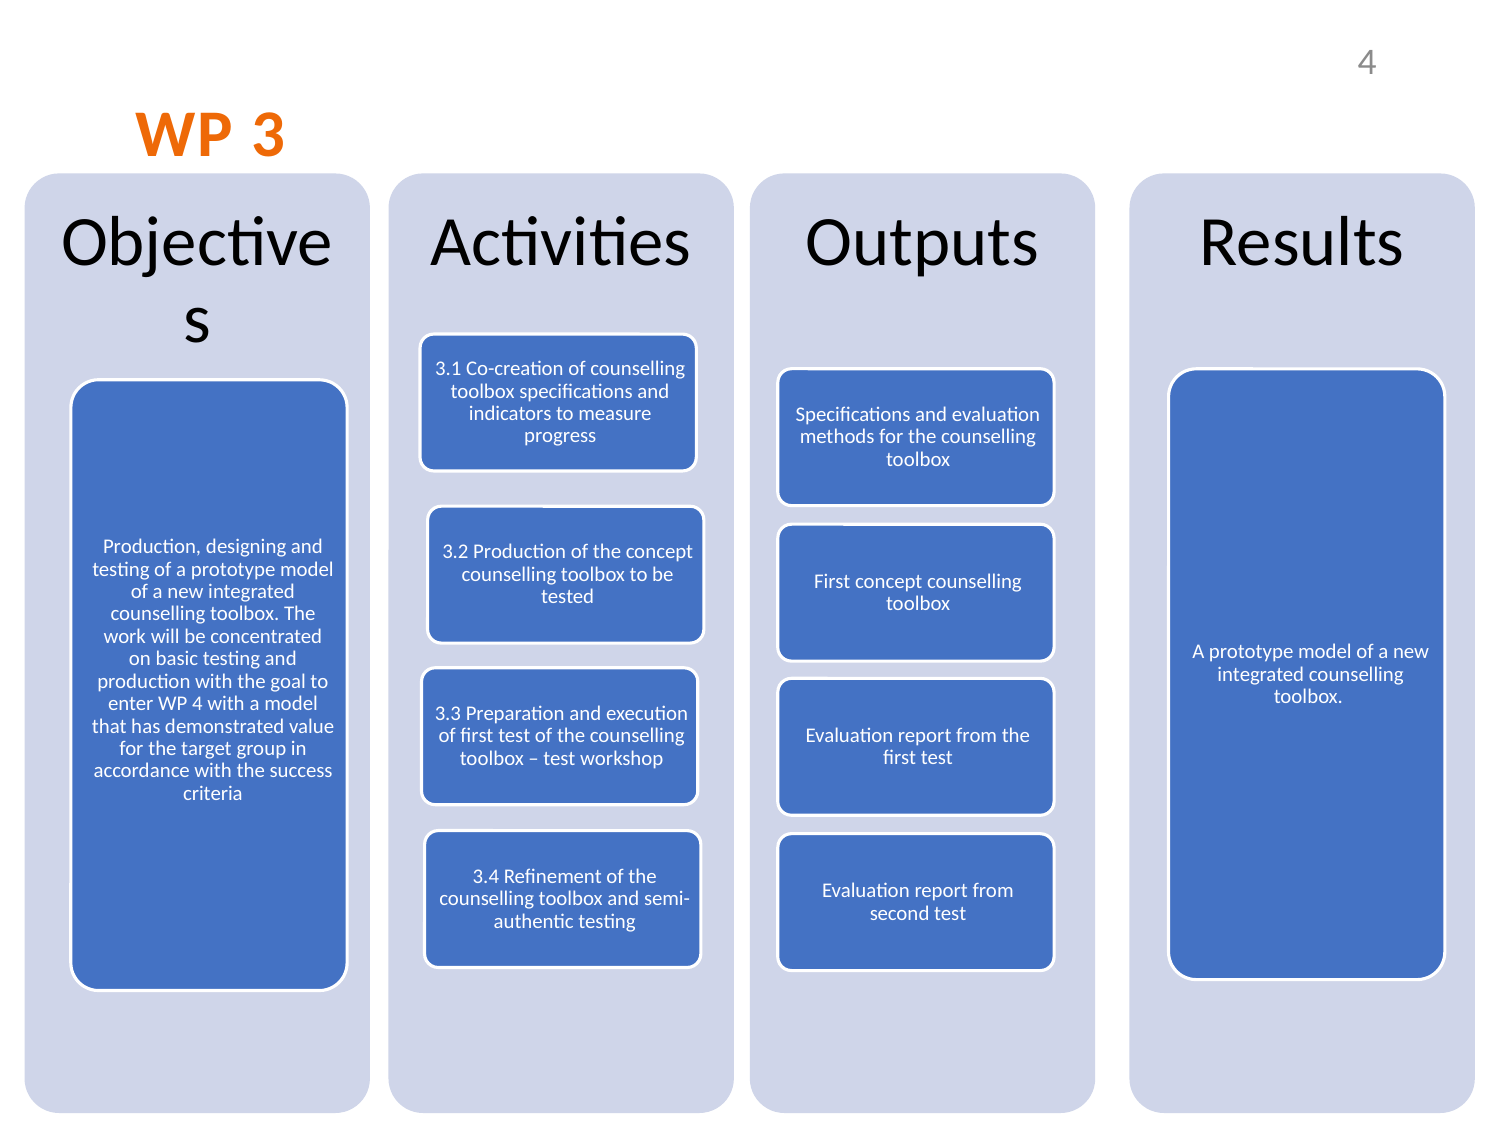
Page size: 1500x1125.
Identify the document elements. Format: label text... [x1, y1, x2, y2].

slide_number 4 [1054, 29, 1392, 90]
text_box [20, 173, 1480, 1113]
list WP 3 [120, 91, 1380, 167]
